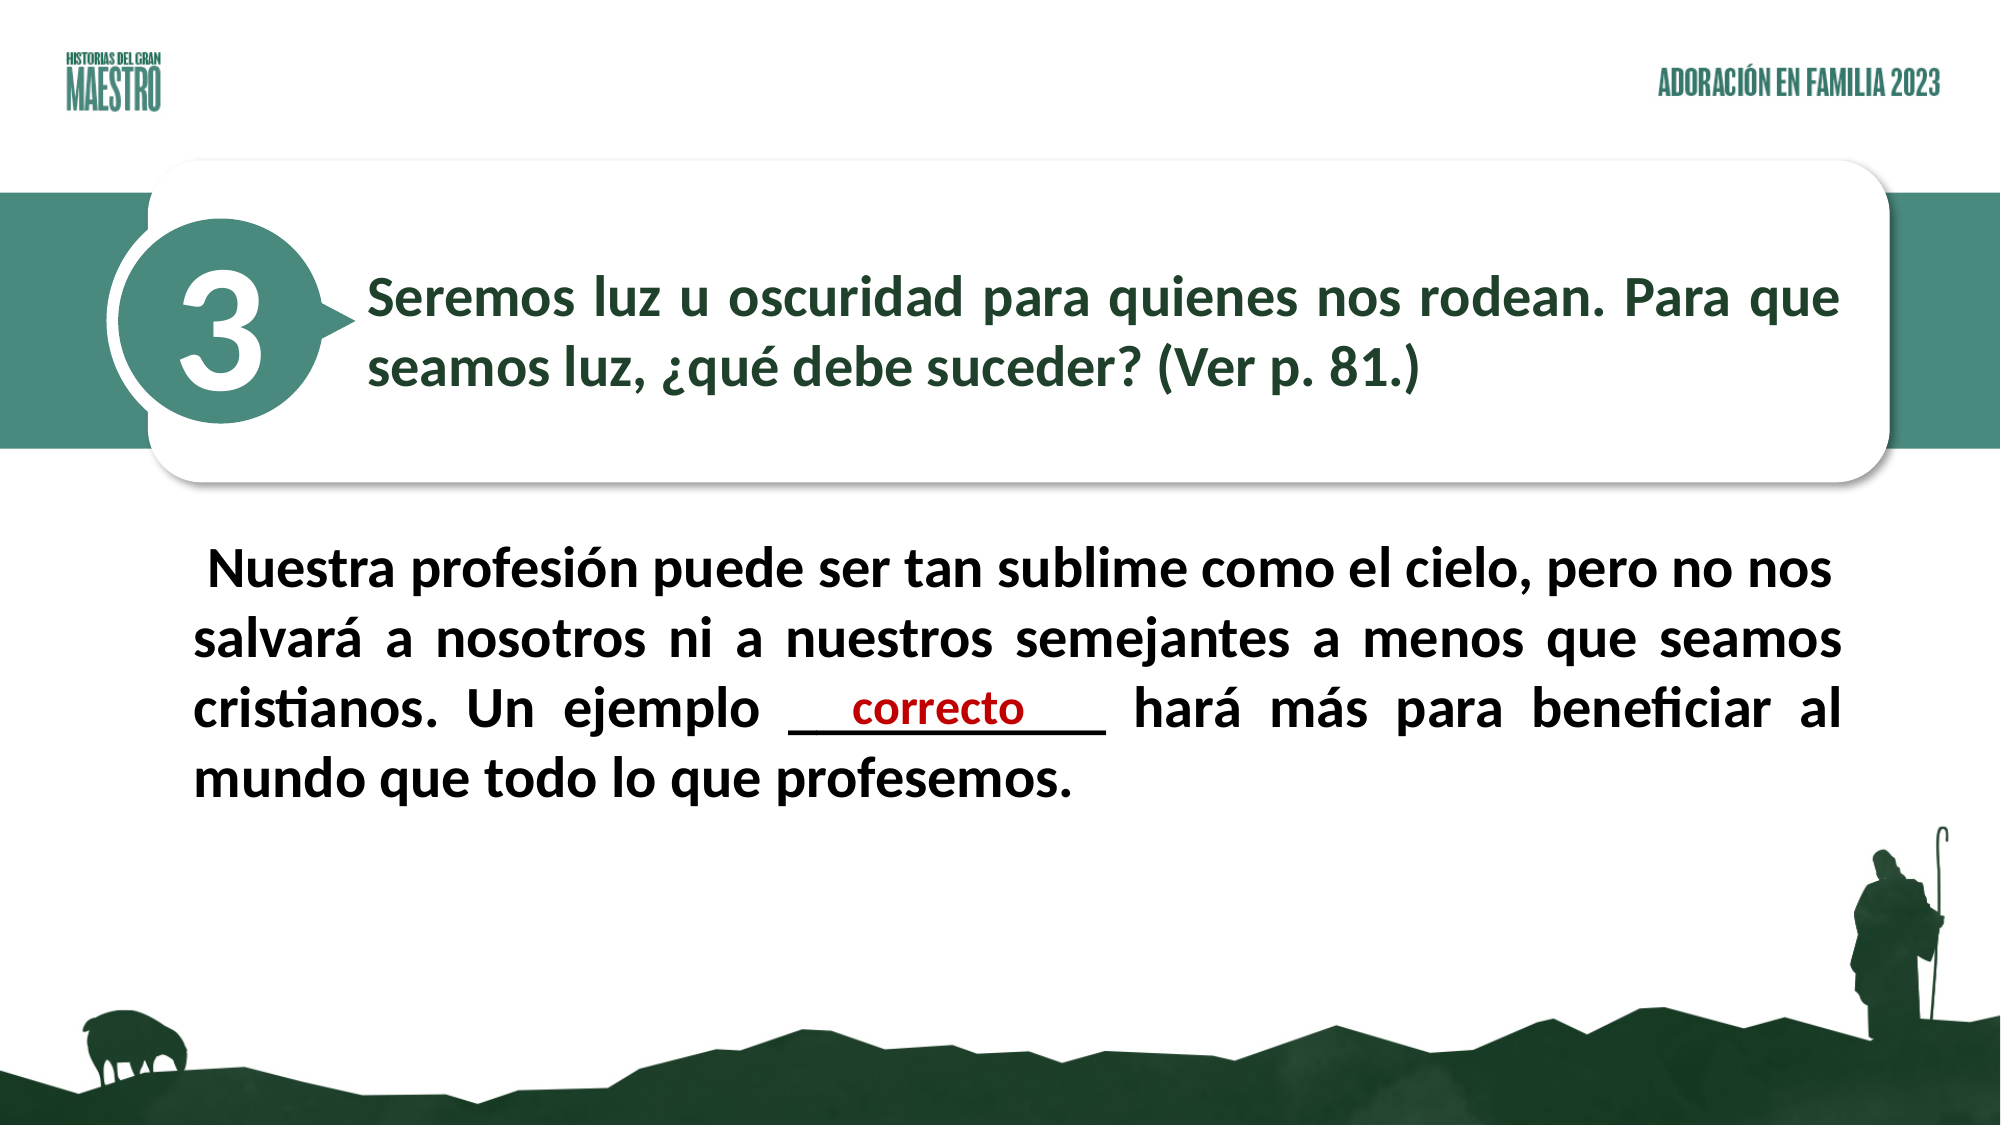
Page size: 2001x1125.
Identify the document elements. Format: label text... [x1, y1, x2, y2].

picture [0, 0, 2001, 1125]
text_box correcto [837, 667, 1118, 743]
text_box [0, 160, 2000, 483]
text_box Nuestra profesión puede ser tan sublime como el cielo, pero no nos salvará a nosotros ni a nuestros semejantes a menos que seamos cristianos. Un ejemplo ___________ hará más para beneficiar al mundo que todo lo que profesemos. [179, 521, 1859, 817]
